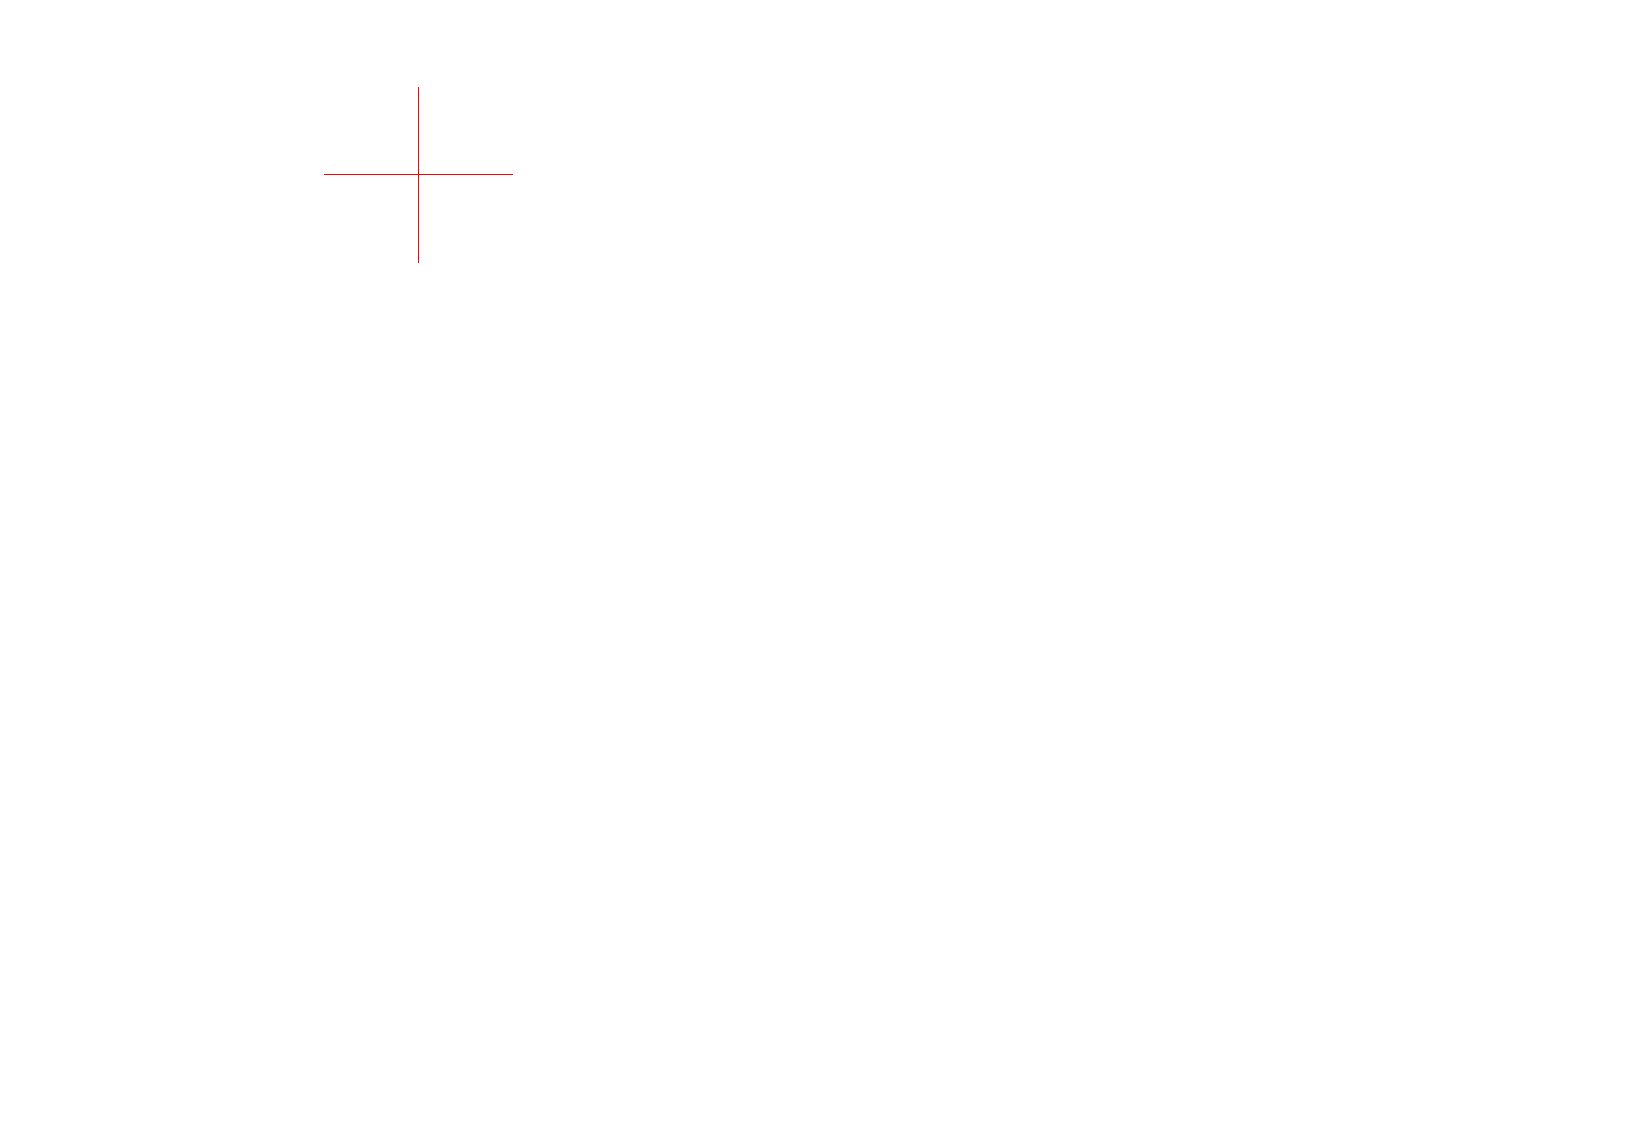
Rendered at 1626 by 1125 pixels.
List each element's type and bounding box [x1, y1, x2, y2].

text_box [324, 87, 513, 263]
